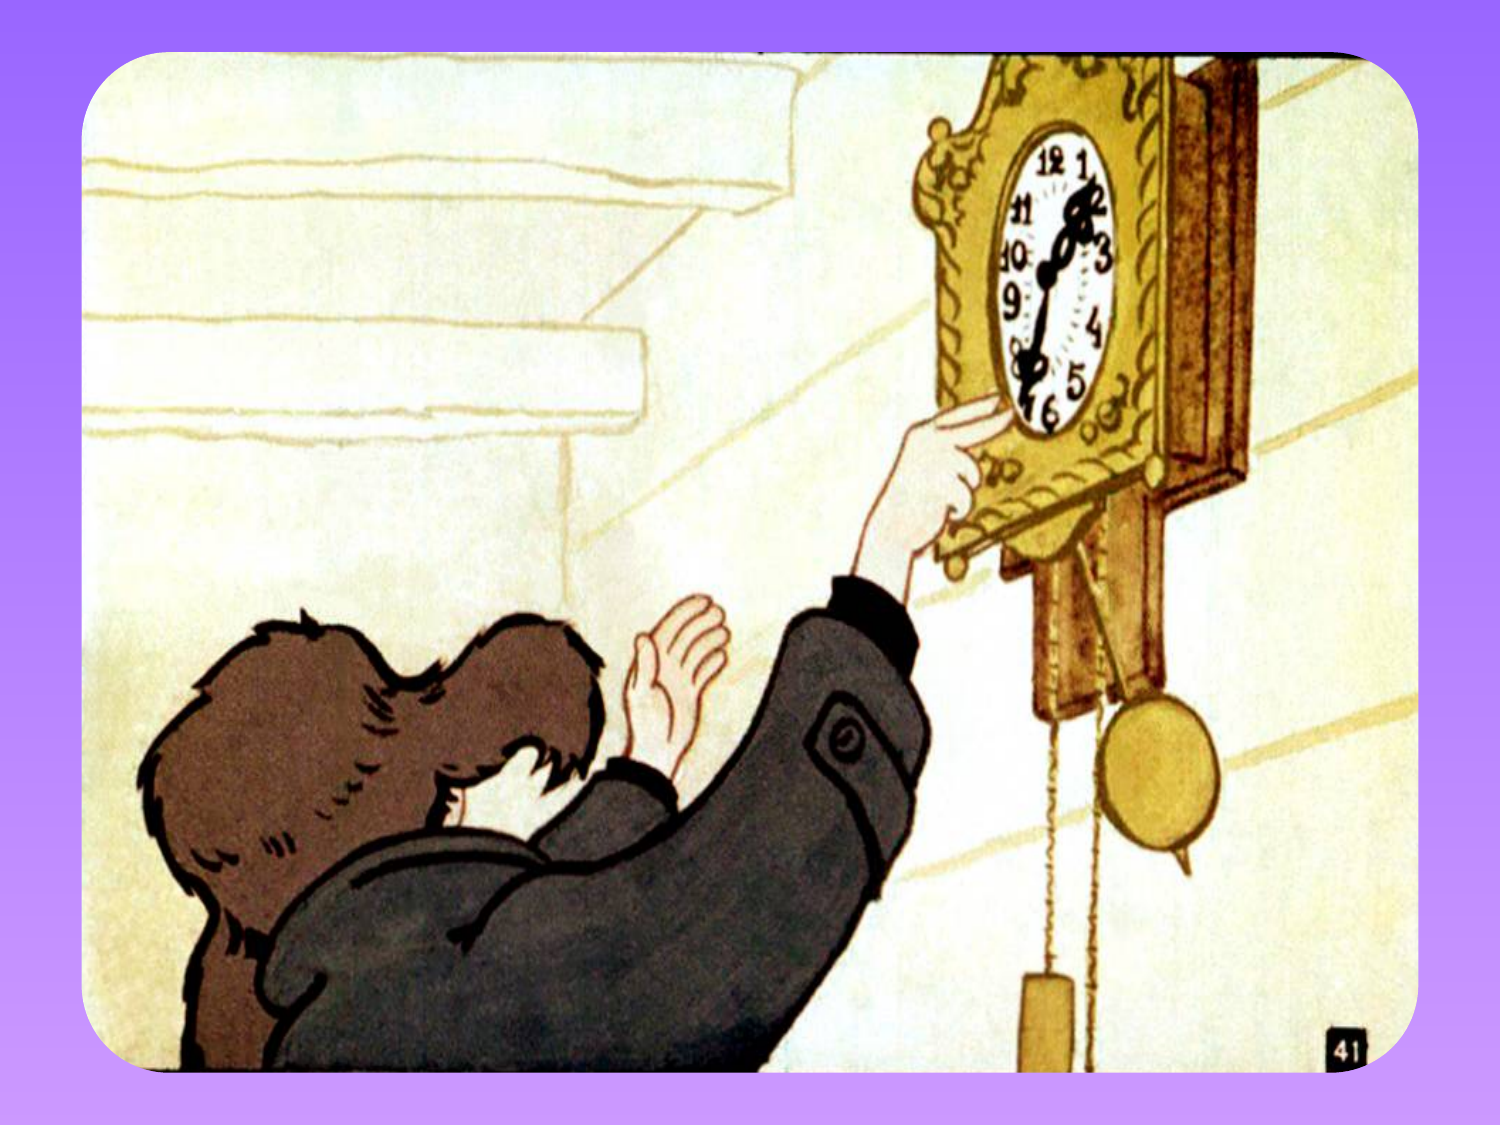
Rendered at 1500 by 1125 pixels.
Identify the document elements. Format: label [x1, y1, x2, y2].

picture [81, 51, 1419, 1074]
